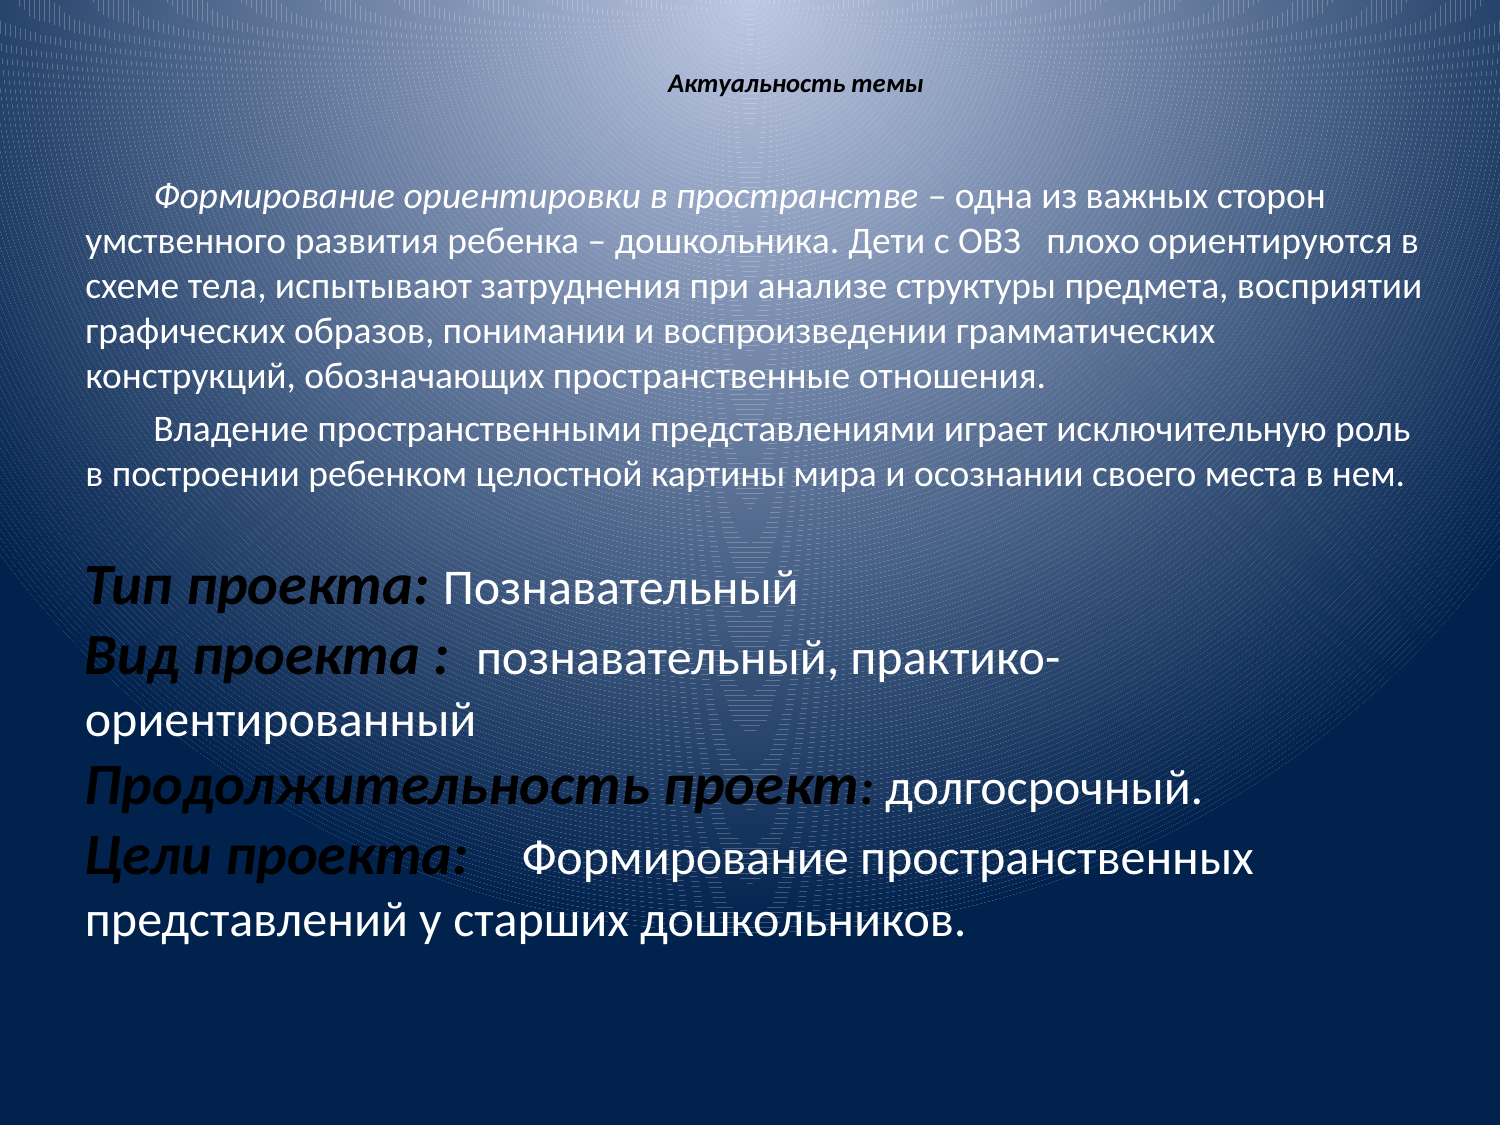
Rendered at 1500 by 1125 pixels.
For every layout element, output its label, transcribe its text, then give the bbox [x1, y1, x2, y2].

subtitle Формирование ориентировки в пространстве – одна из важных сторон умственного развития ребенка – дошкольника. Дети с ОВЗ плохо ориентируются в схеме тела, испытывают затруднения при анализе структуры предмета, восприятии графических образов, понимании и воспроизведении грамматических конструкций, обозначающих пространственные отношения. Владение пространственными представлениями играет исключительную роль в построении ребенком целостной картины мира и осознании своего места в нем. [70, 164, 1442, 528]
text_box Тип проекта: Познавательный Вид проекта : познавательный, практико-ориентированный Продолжительность проект: долгосрочный. Цели проекта: Формирование пространственных представлений у старших дошкольников. [70, 539, 1442, 1104]
title Актуальность темы [246, 58, 1346, 106]
